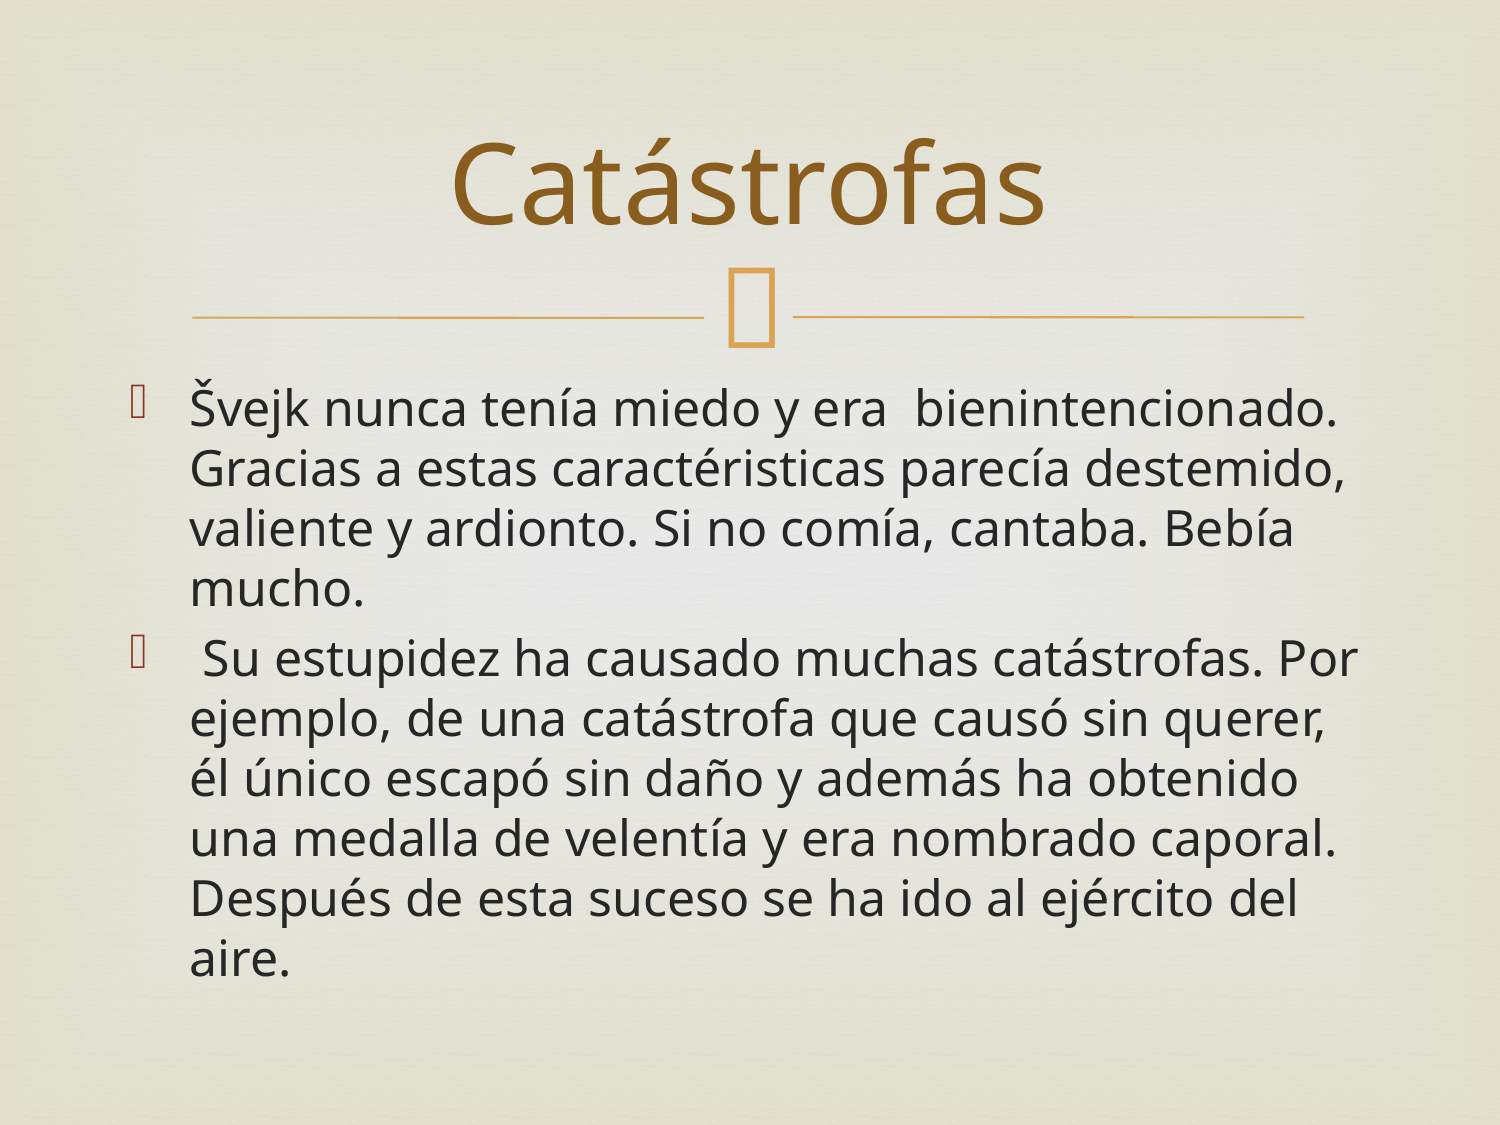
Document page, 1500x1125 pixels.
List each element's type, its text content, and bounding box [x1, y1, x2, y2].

list Švejk nunca tenía miedo y era bienintencionado. Gracias a estas caractéristicas parecía destemido, valiente y ardionto. Si no comía, cantaba. Bebía mucho. Su estupidez ha causado muchas catástrofas. Por ejemplo, de una catástrofa que causó sin querer, él único escapó sin daño y además ha obtenido una medalla de velentía y era nombrado caporal. Después de esta suceso se ha ido al ejército del aire. [114, 368, 1386, 1005]
title Catástrofas [112, 93, 1386, 267]
